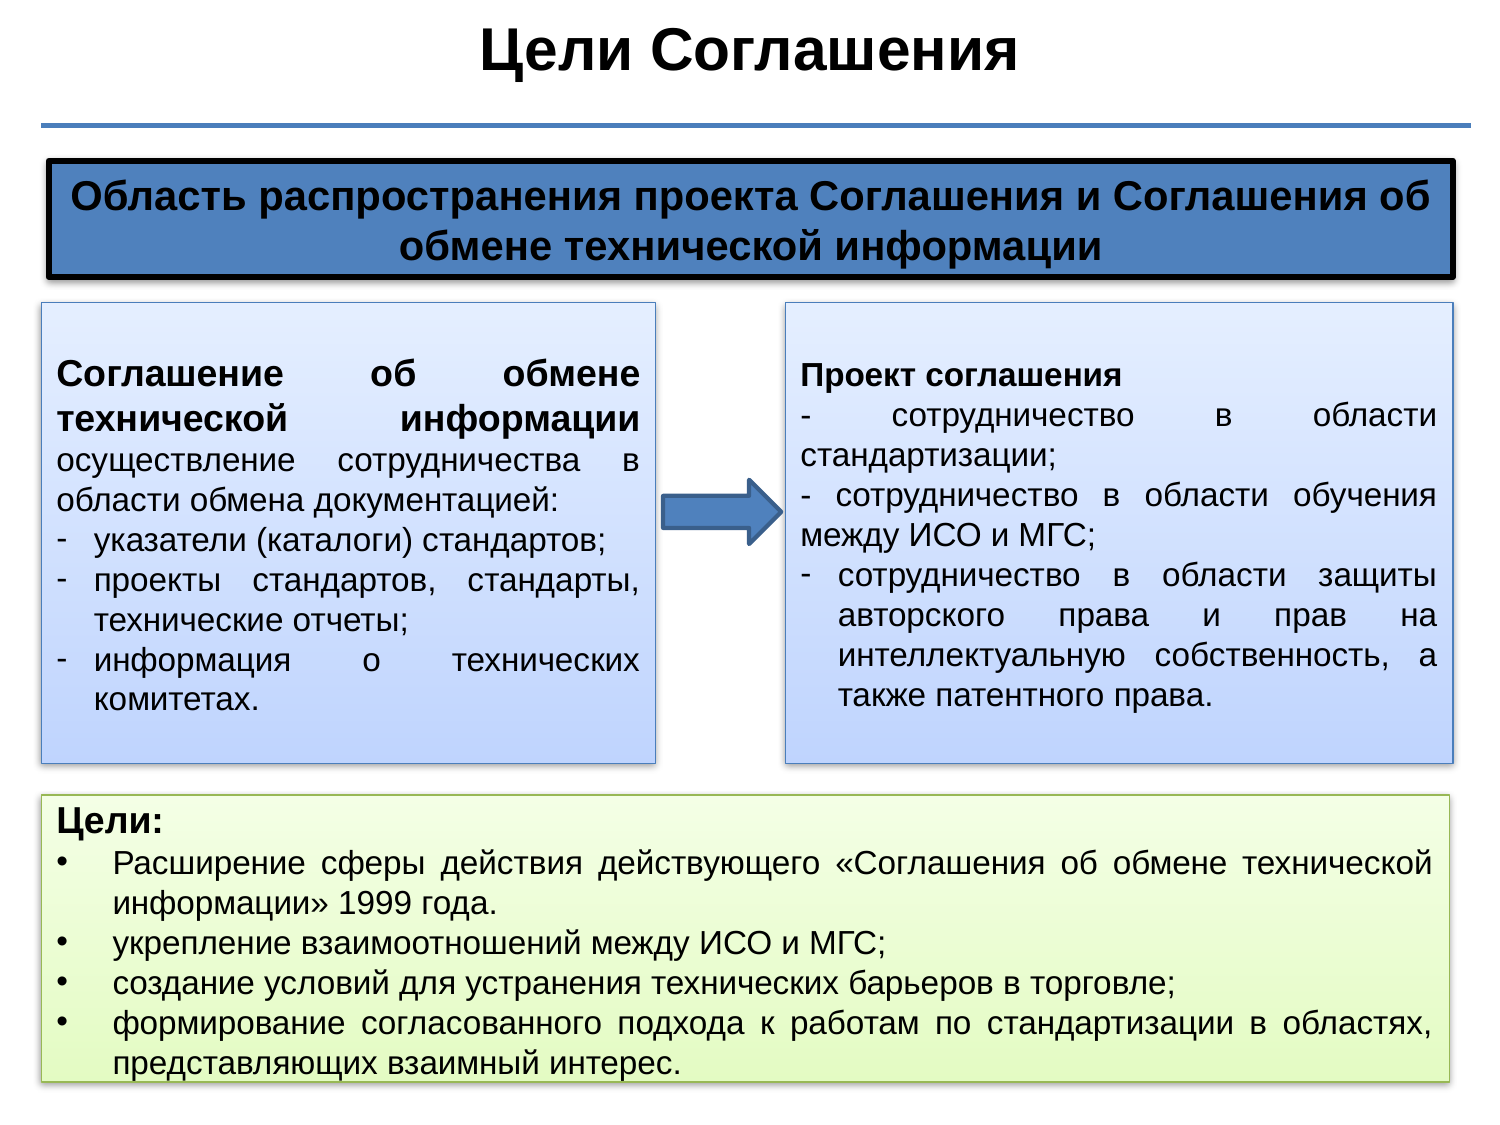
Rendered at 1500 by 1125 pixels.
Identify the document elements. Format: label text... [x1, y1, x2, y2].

text_box Проект соглашения - сотрудничество в области стандартизации; - сотрудничество в области обучения между ИСО и МГС; сотрудничество в области защиты авторского права и прав на интеллектуальную собственность, а также патентного права. [785, 302, 1454, 764]
title Цели Соглашения [0, 1, 1500, 91]
text_box Соглашение об обмене технической информации осуществление сотрудничества в области обмена документацией: указатели (каталоги) стандартов; проекты стандартов, стандарты, технические отчеты; информация о технических комитетах. [41, 302, 656, 764]
list Цели: Расширение сферы действия действующего «Соглашения об обмене технической информации» 1999 года. укрепление взаимоотношений между ИСО и МГС; создание условий для устранения технических барьеров в торговле; формирование согласованного подхода к работам по стандартизации в областях, представляющих взаимный интерес. [41, 794, 1450, 1083]
text_box Область распространения проекта Соглашения и Соглашения об обмене технической информации [46, 158, 1456, 280]
text_box [660, 477, 784, 546]
